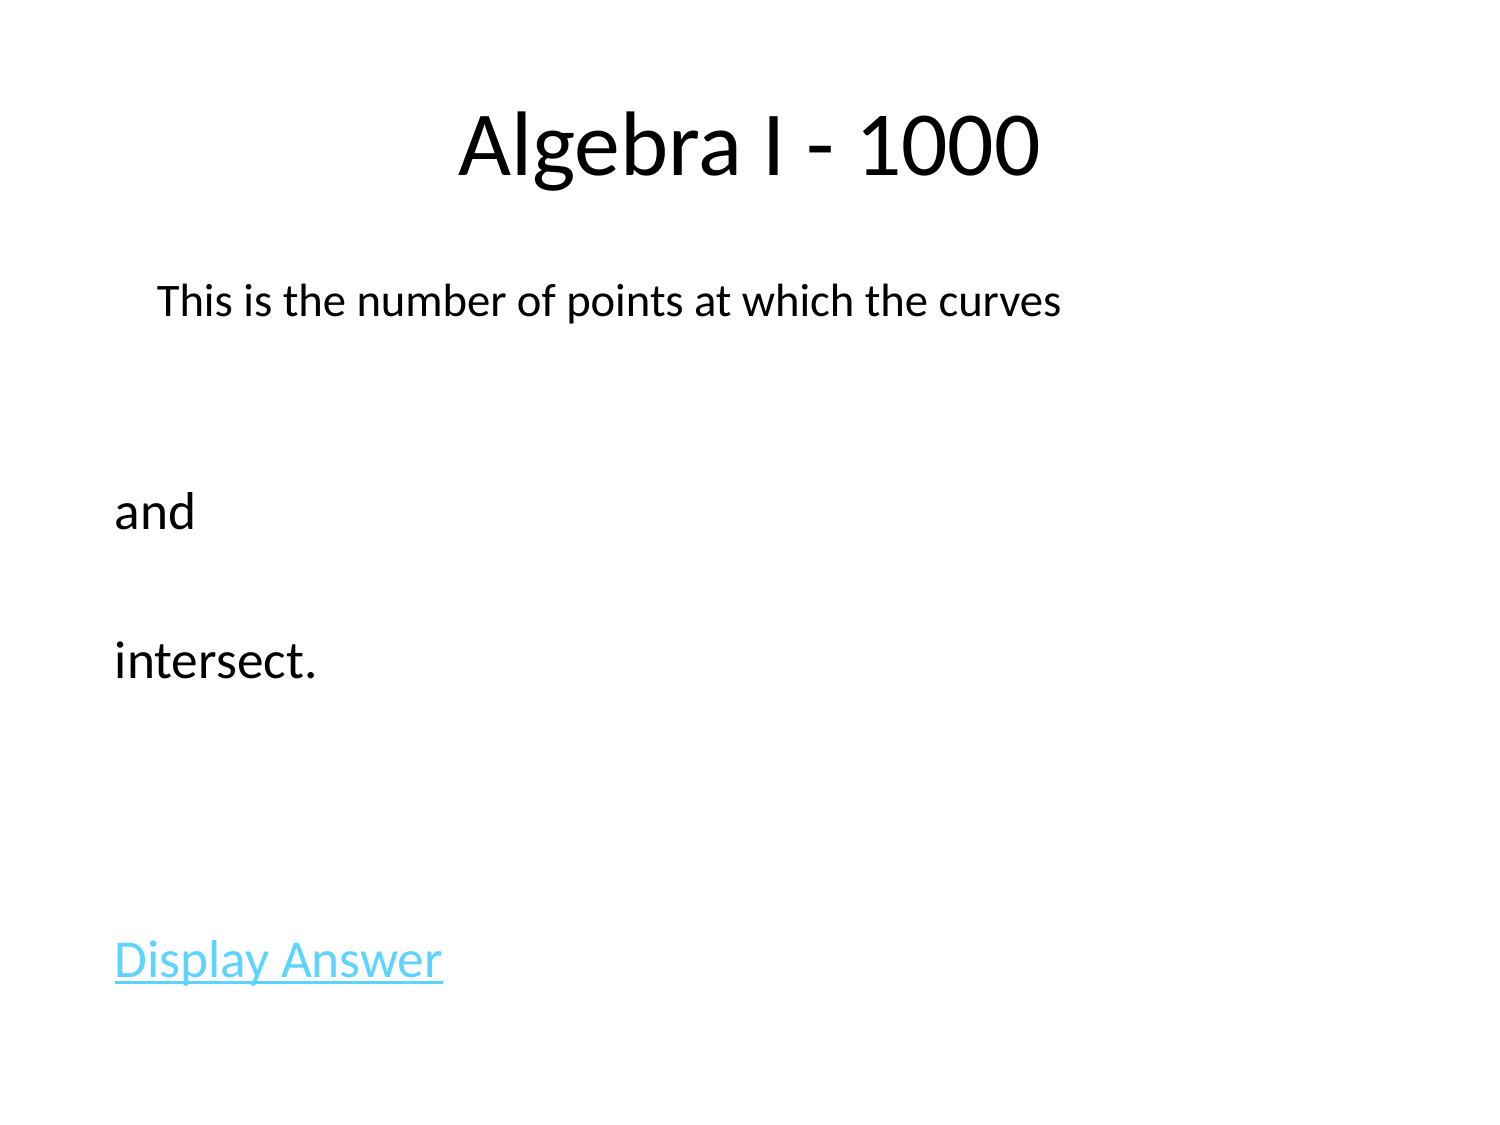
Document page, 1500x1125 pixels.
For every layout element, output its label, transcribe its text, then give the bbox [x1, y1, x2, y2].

title Algebra I - 1000 [75, 45, 1425, 233]
